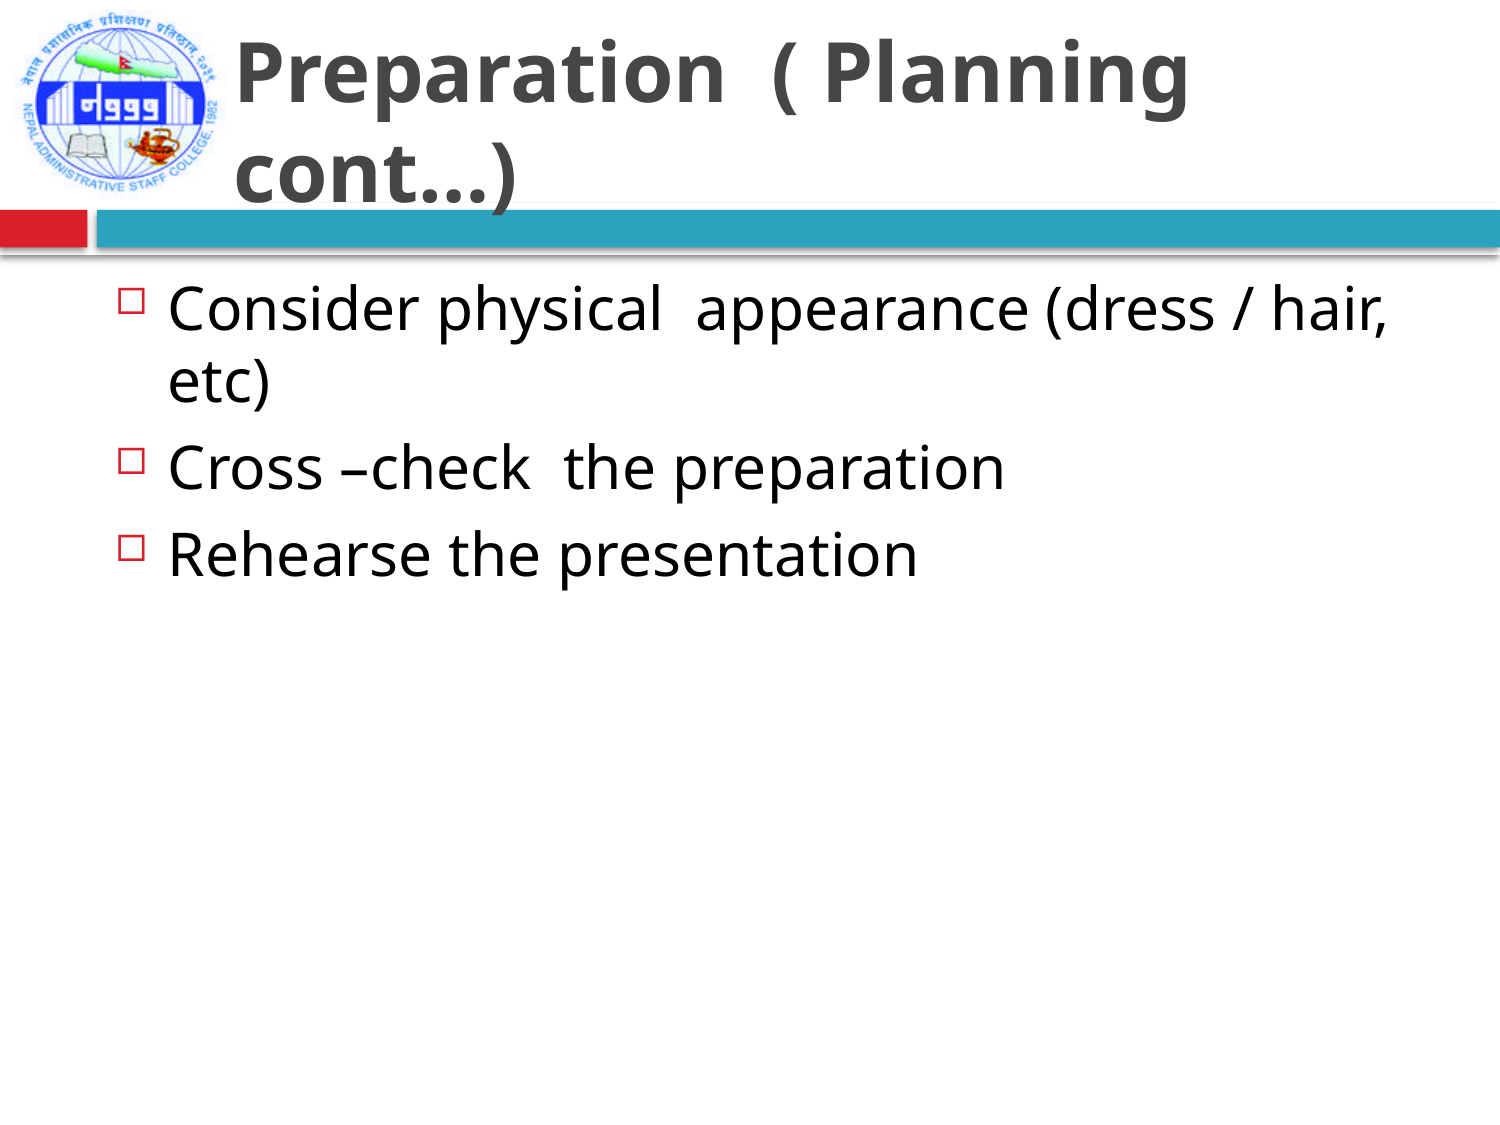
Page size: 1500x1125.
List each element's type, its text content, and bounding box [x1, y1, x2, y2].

picture [1, 0, 236, 208]
title Preparation ( Planning cont…) [218, 37, 1471, 200]
list Consider physical appearance (dress / hair, etc) Cross –check the preparation Rehearse the presentation [100, 262, 1438, 1000]
